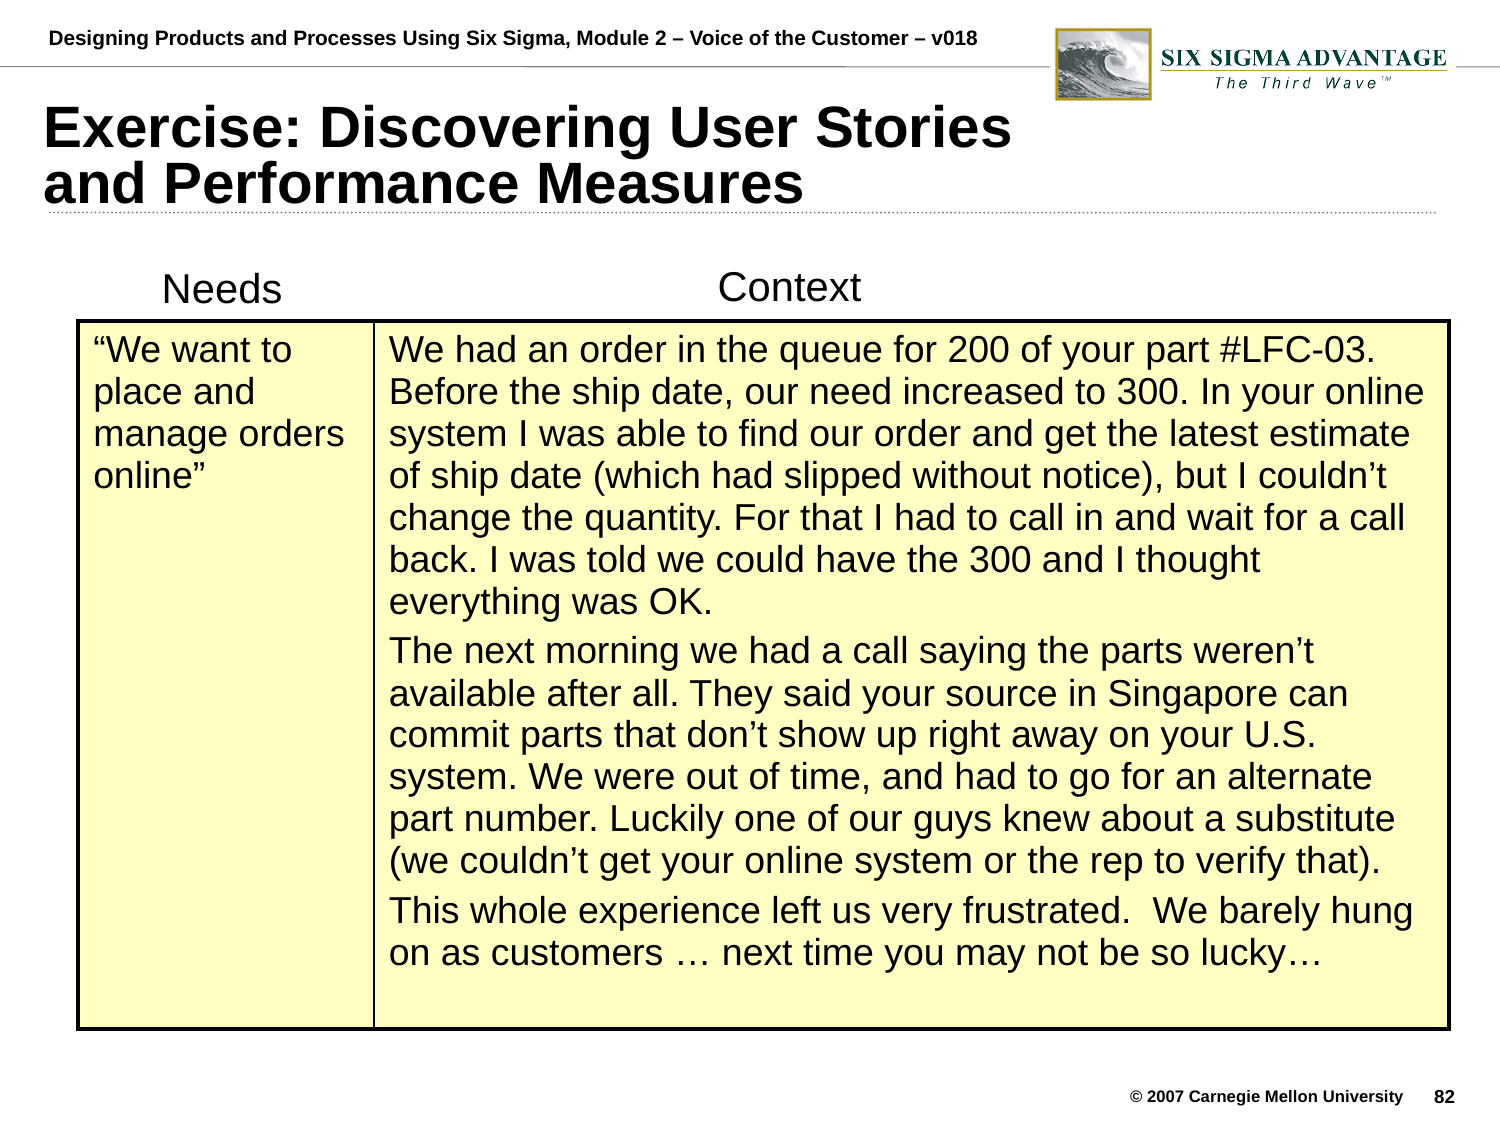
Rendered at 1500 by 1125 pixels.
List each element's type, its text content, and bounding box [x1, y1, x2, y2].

text_box Needs [85, 254, 359, 320]
table_header “We want to place and manage orders online” [80, 323, 373, 1027]
title Exercise: Discovering User Stories and Performance Measures [43, 102, 1440, 216]
text_box Context [702, 252, 988, 318]
picture [1049, 24, 1456, 104]
table_header We had an order in the queue for 200 of your part #LFC-03. Before the ship date, our need increased to 300. In your online system I was able to find our order and get the latest estimate of ship date (which had slipped without notice), but I couldn’t change the quantity. For that I had to call in and wait for a call back. I was told we could have the 300 and I thought everything was OK. The next morning we had a call saying the parts weren’t available after all. They said your source in Singapore can commit parts that don’t show up right away on your U.S. system. We were out of time, and had to go for an alternate part number. Luckily one of our guys knew about a substitute (we couldn’t get your online system or the rep to verify that). This whole experience left us very frustrated. We barely hung on as customers … next time you may not be so lucky… [375, 323, 1447, 1027]
